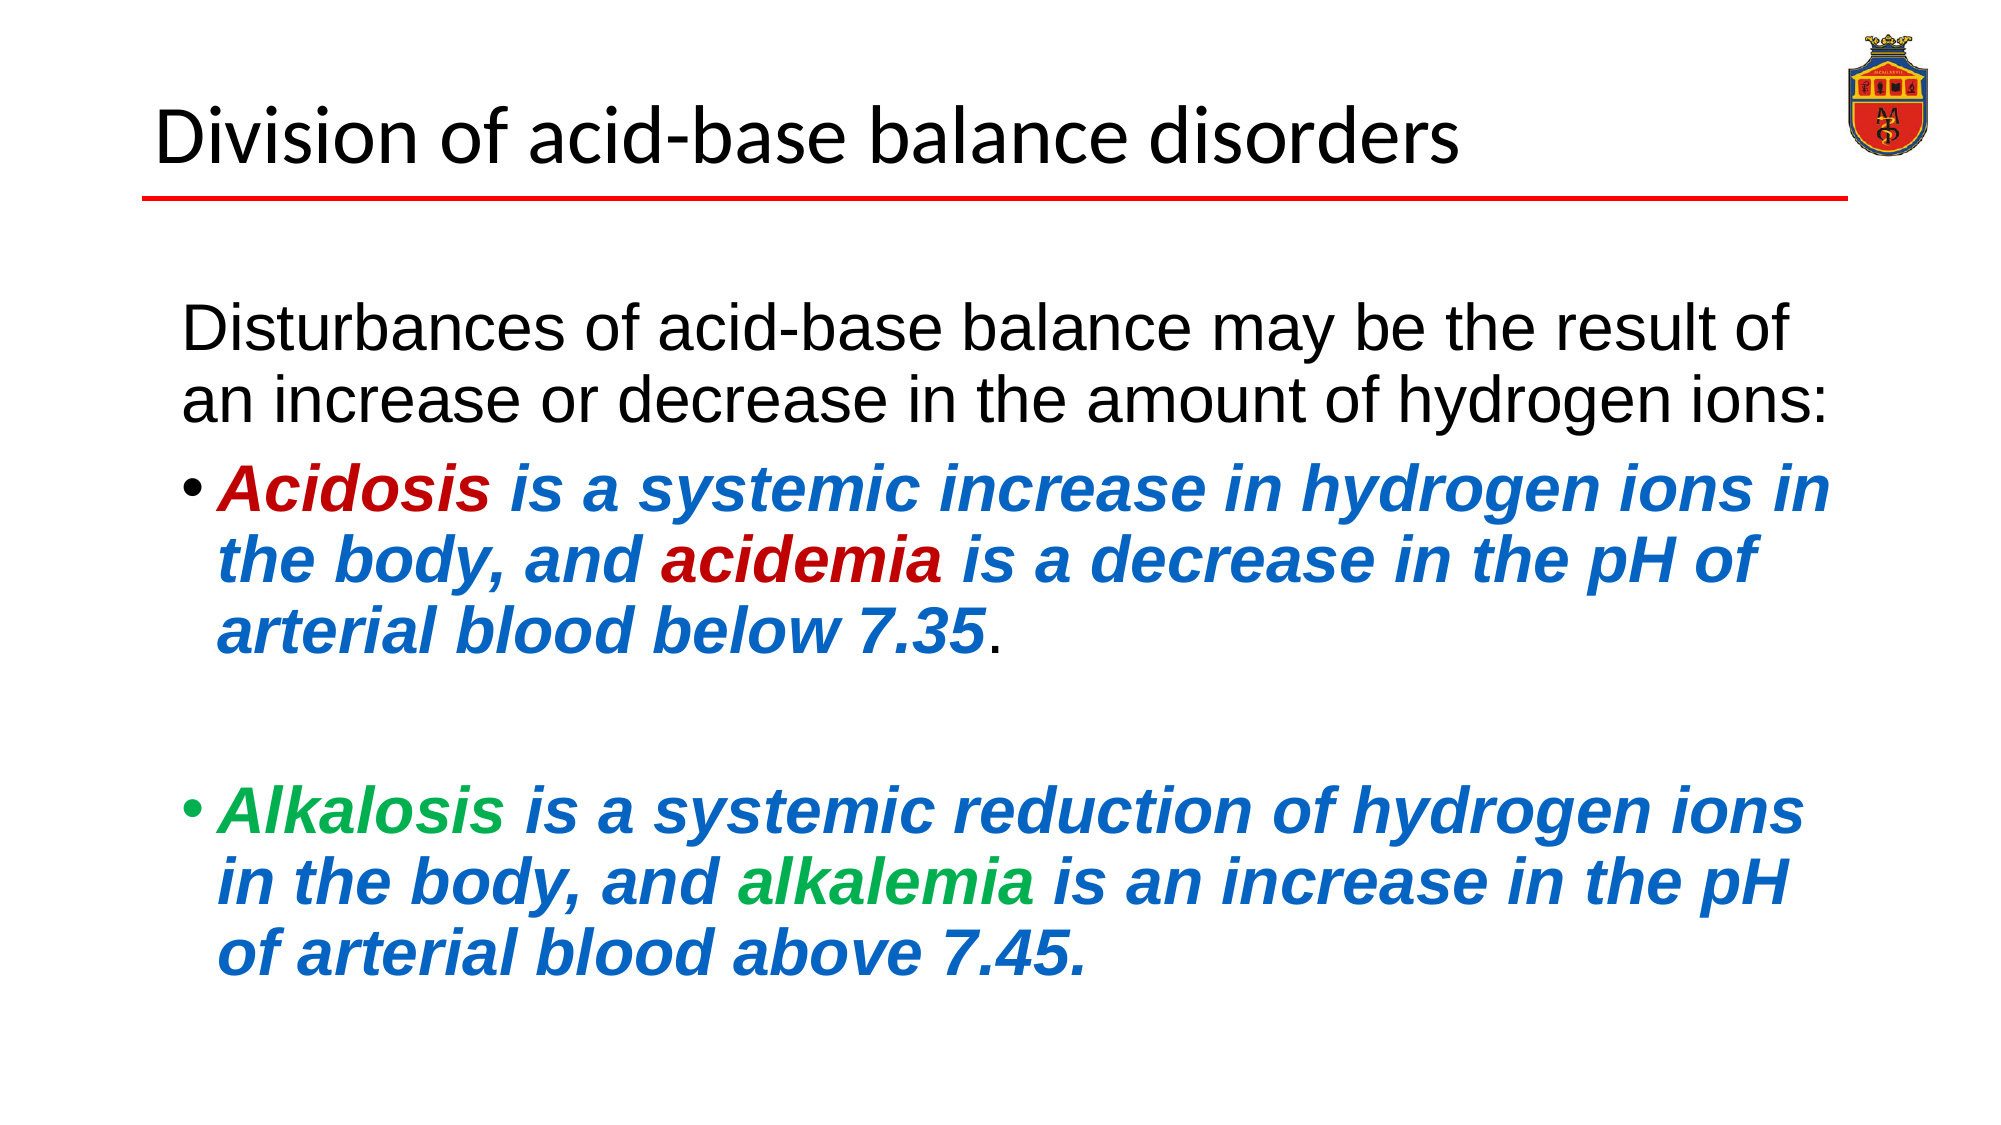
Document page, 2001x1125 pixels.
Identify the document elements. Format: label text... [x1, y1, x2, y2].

text_box Division of acid-base balance disorders [139, 72, 1779, 288]
list Disturbances of acid-base balance may be the result of an increase or decrease in the amount of hydrogen ions: Acidosis is a systemic increase in hydrogen ions in the body, and acidemia is a decrease in the pH of arterial blood below 7.35. Alkalosis is a systemic reduction of hydrogen ions in the body, and alkalemia is an increase in the pH of arterial blood above 7.45. [166, 286, 1867, 1046]
picture [1794, 16, 1969, 189]
